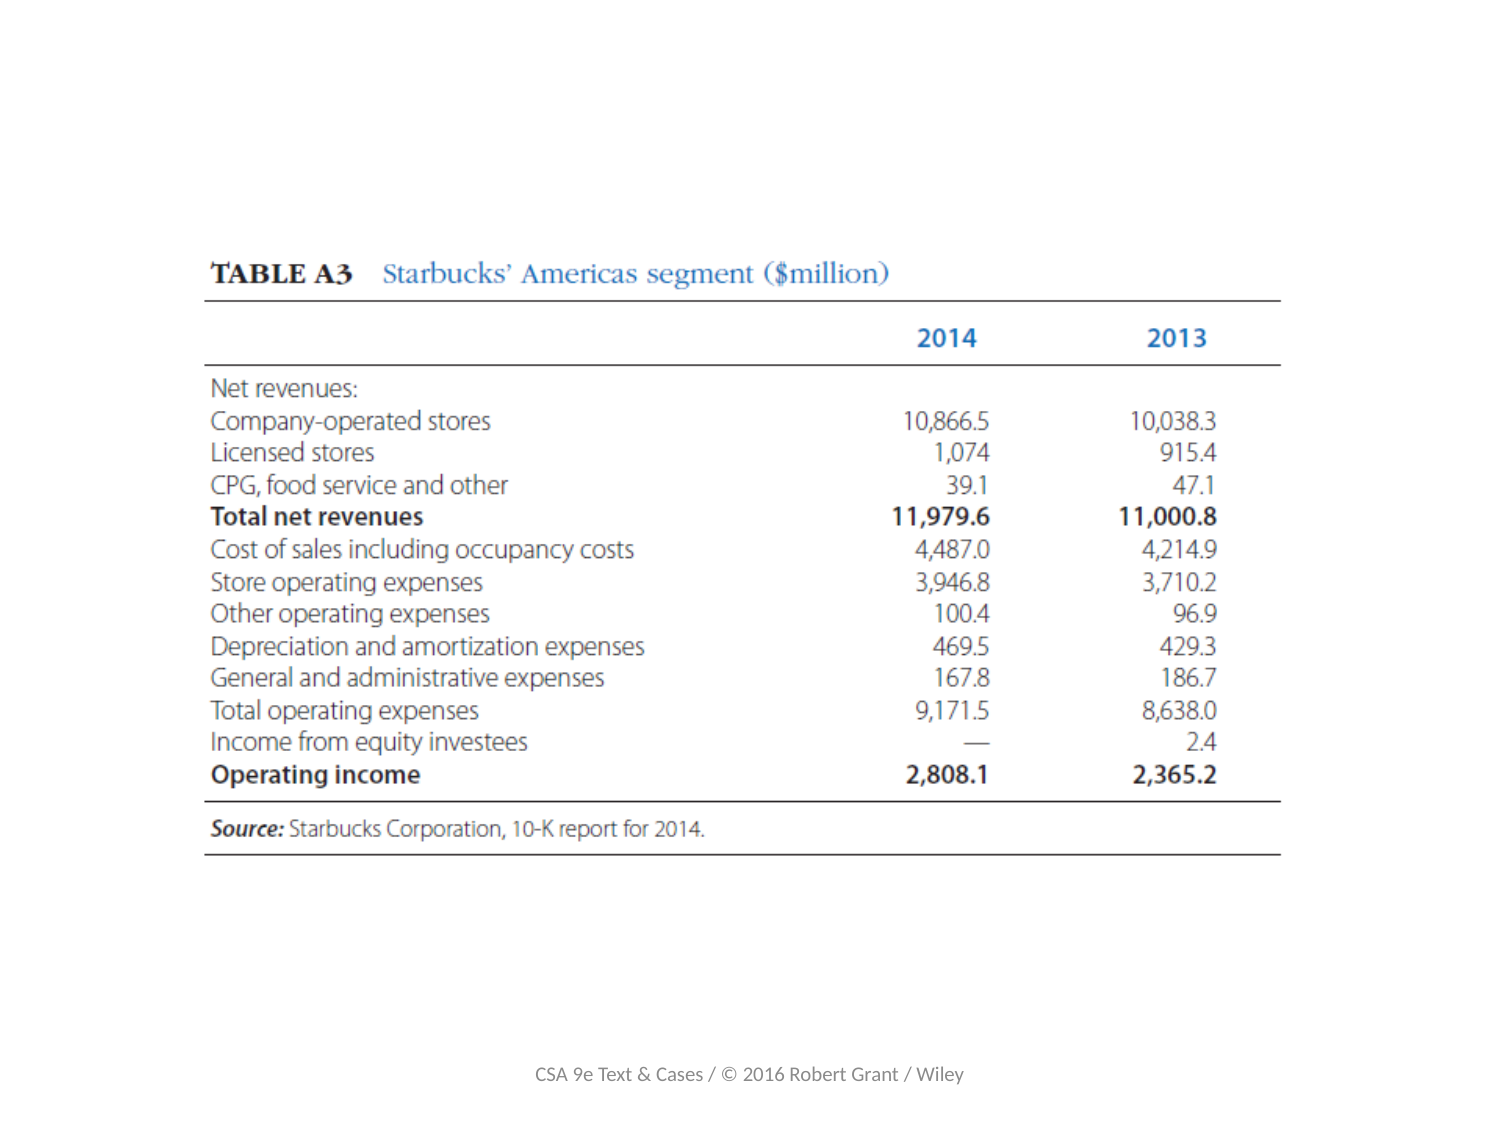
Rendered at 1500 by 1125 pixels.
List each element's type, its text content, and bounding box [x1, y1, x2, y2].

footer CSA 9e Text & Cases / © 2016 Robert Grant / Wiley [512, 1042, 988, 1103]
picture [200, 252, 1300, 873]
